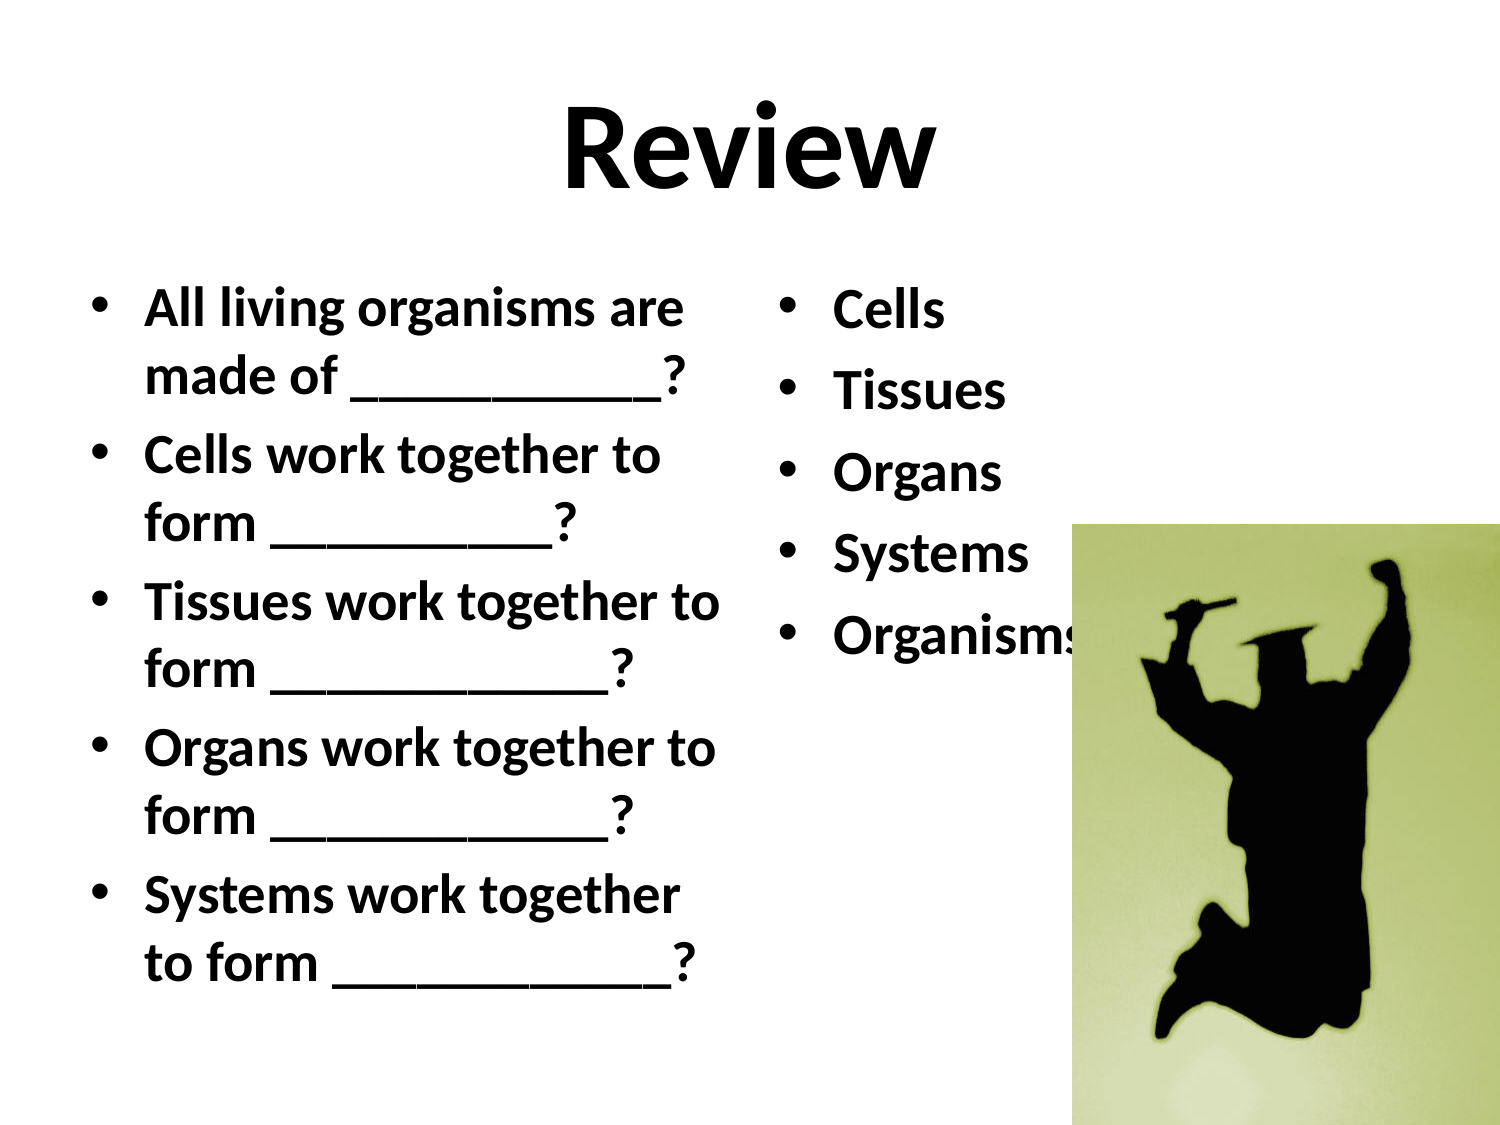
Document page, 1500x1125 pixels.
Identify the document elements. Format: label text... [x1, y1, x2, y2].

title Review [75, 45, 1425, 233]
list Cells Tissues Organs Systems Organisms [762, 262, 1425, 1005]
picture [1071, 524, 1500, 1125]
list All living organisms are made of ___________? Cells work together to form __________? Tissues work together to form ____________? Organs work together to form ____________? Systems work together to form ____________? [75, 262, 738, 1005]
